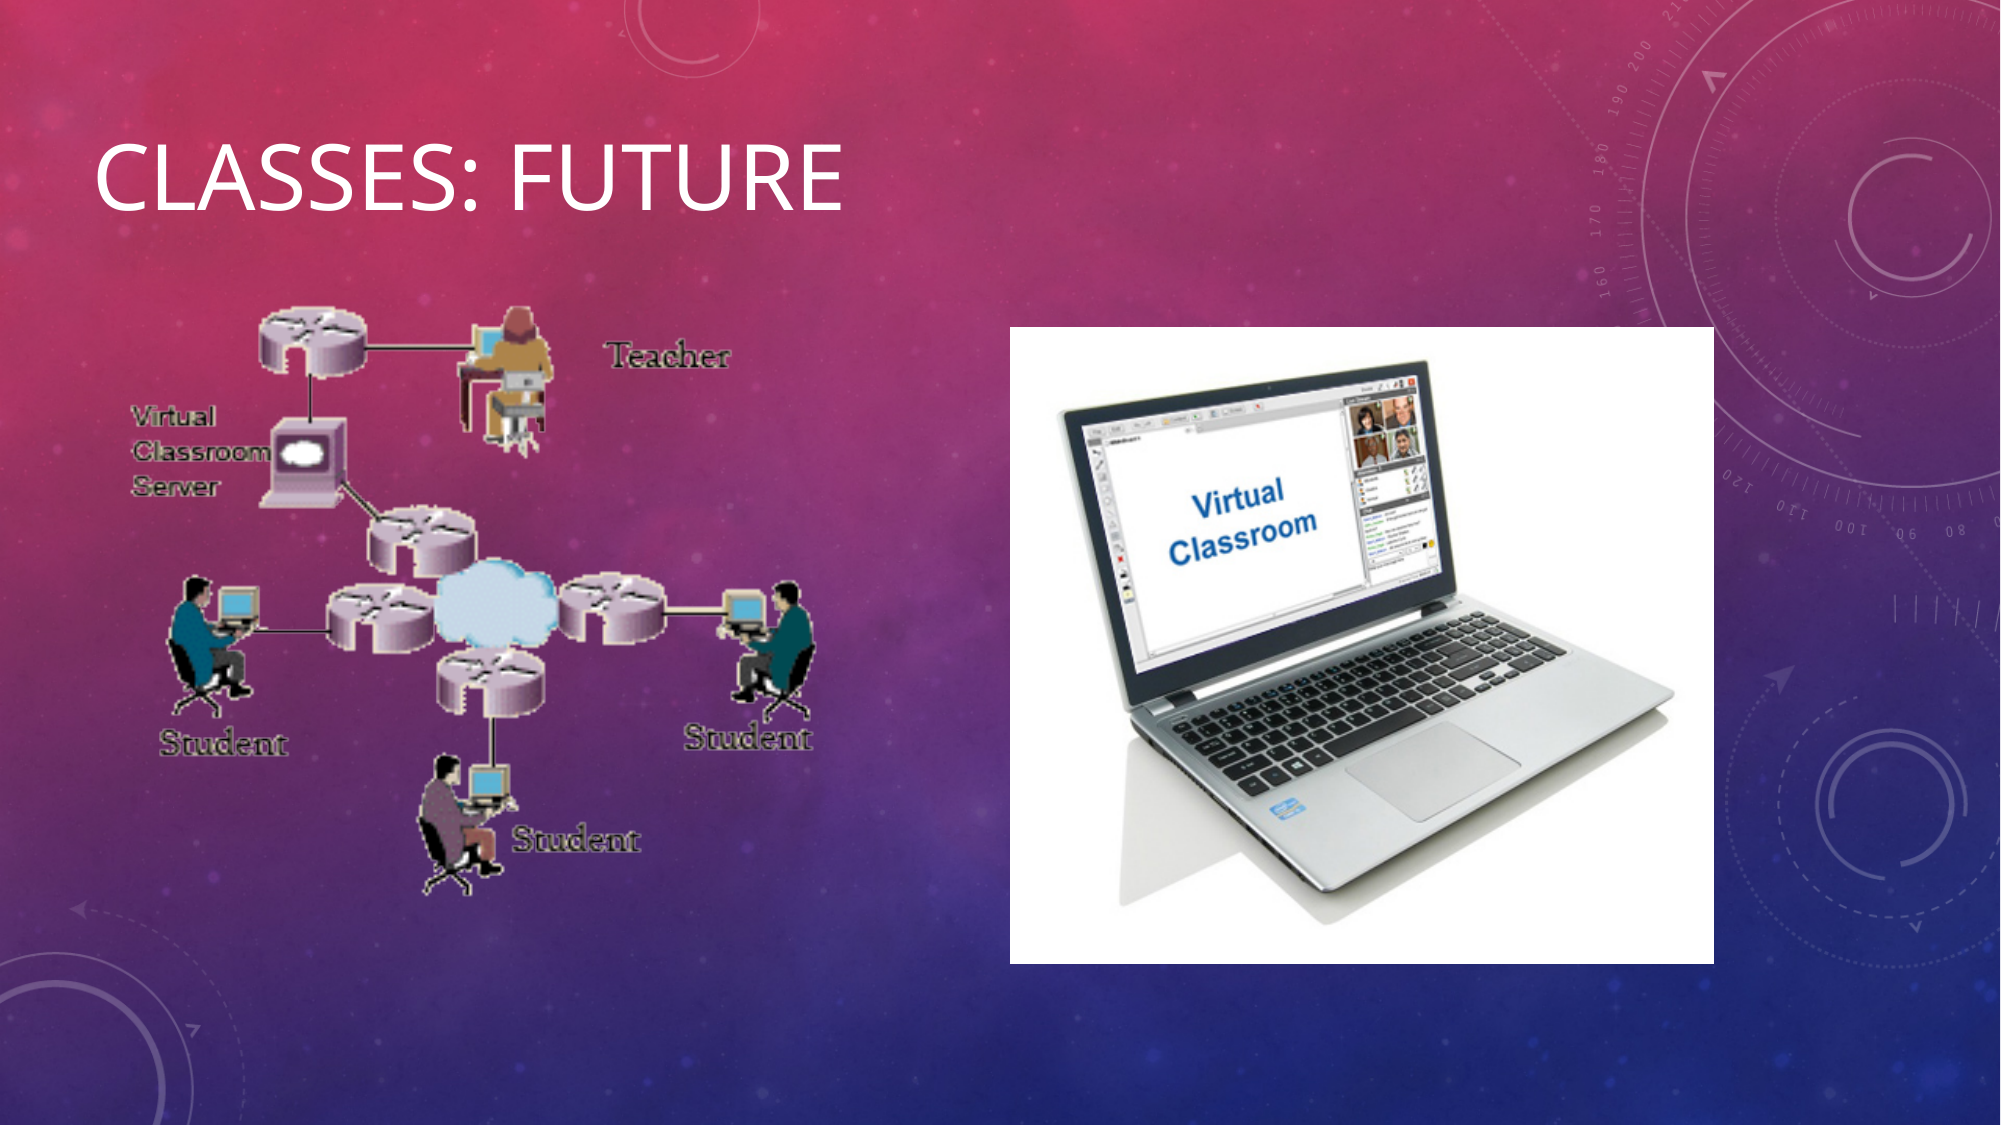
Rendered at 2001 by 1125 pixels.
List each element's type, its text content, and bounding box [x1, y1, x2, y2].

title Classes: Future [77, 54, 1739, 294]
picture [0, 0, 2001, 1125]
